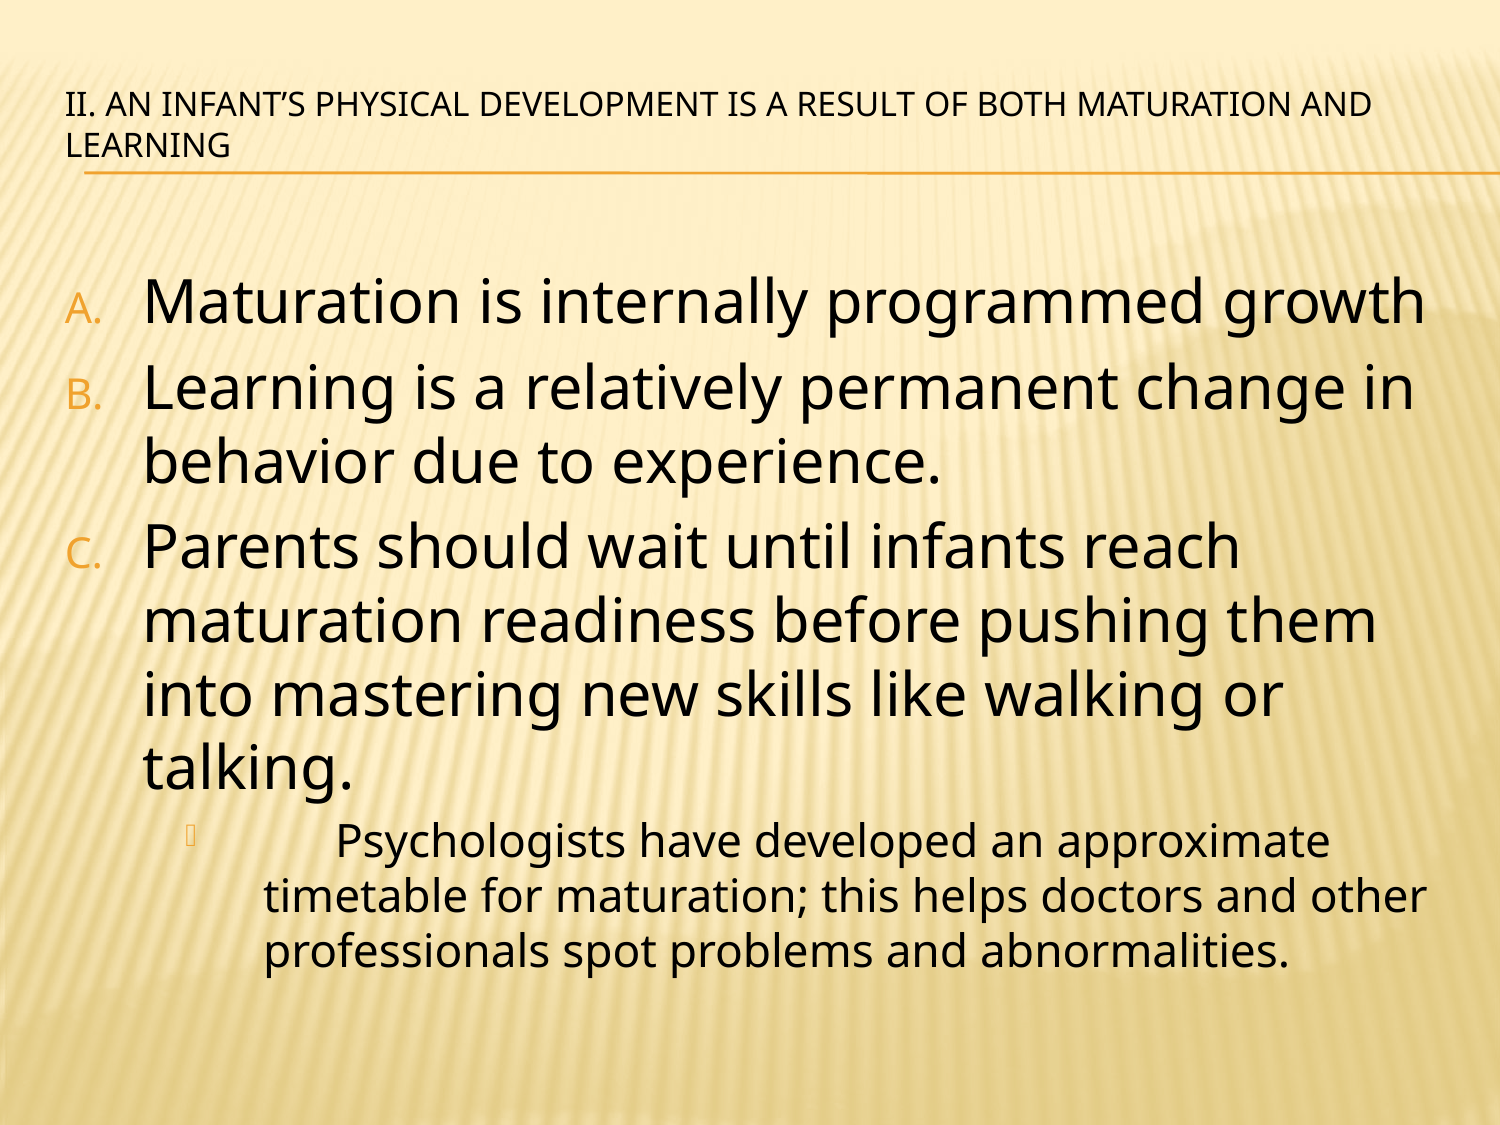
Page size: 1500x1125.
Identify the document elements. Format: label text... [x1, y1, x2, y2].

title II. An infant’s physical development is a result of both maturation and learning [50, 75, 1475, 213]
list Maturation is internally programmed growth Learning is a relatively permanent change in behavior due to experience. Parents should wait until infants reach maturation readiness before pushing them into mastering new skills like walking or talking. Psychologists have developed an approximate timetable for maturation; this helps doctors and other professionals spot problems and abnormalities. [50, 254, 1475, 998]
